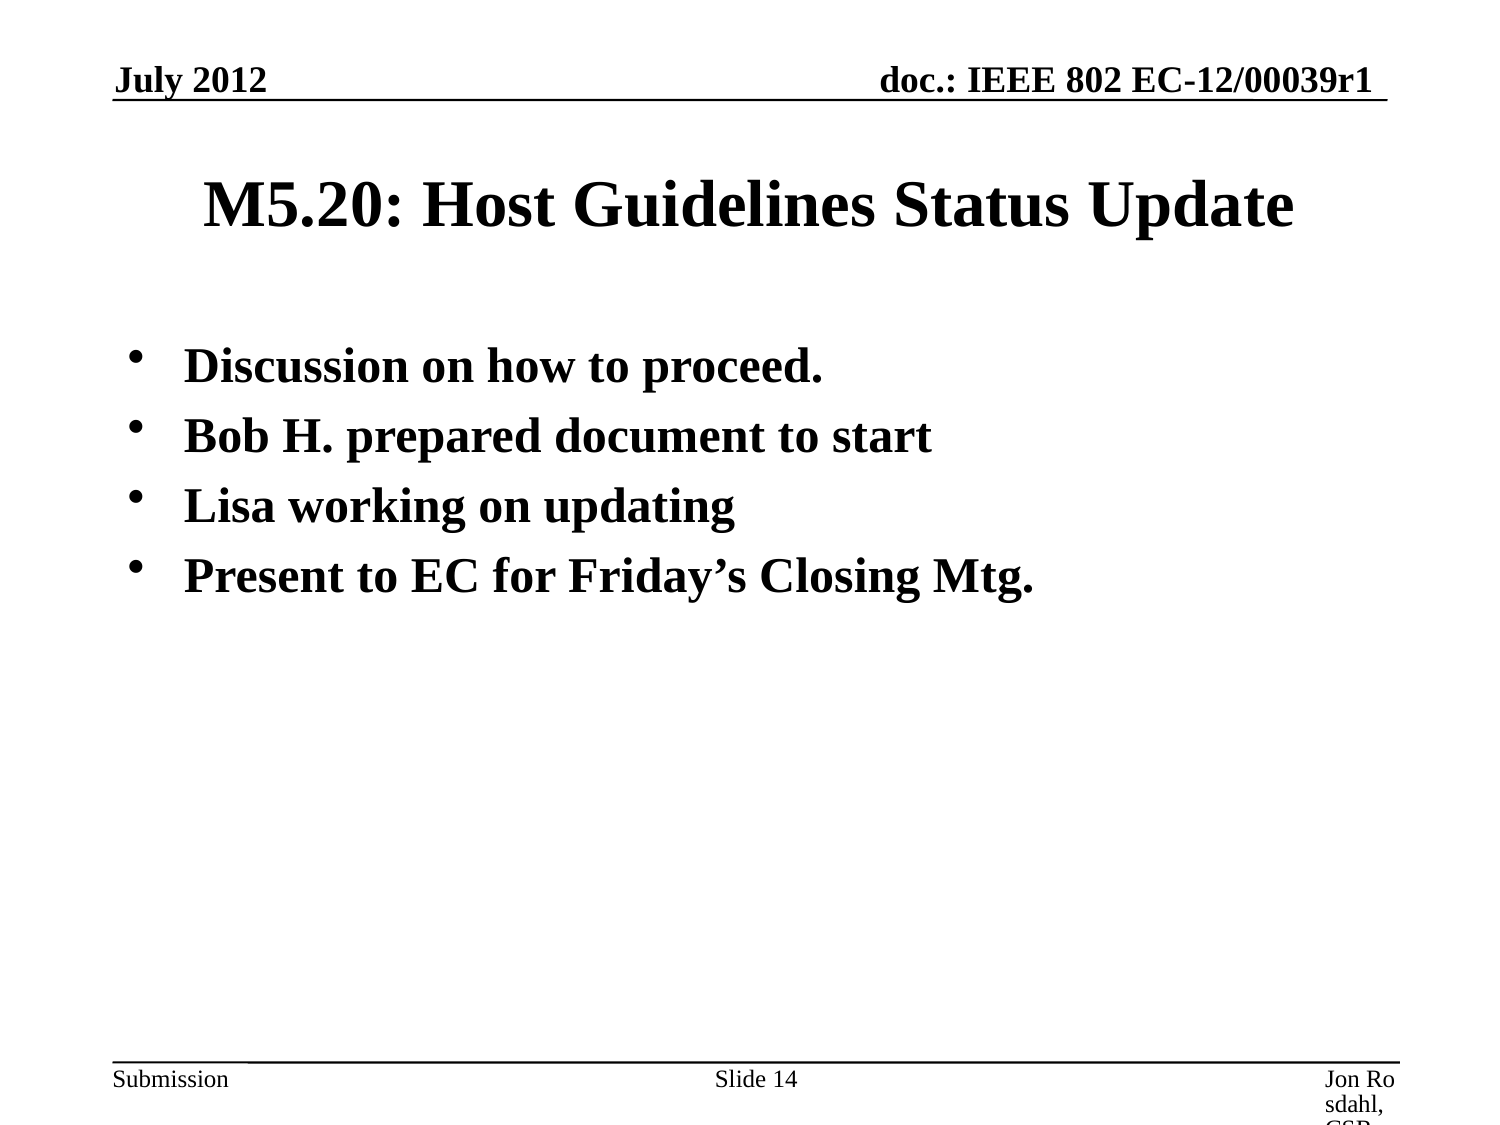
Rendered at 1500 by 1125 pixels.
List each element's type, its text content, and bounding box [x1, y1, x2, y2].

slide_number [114, 54, 290, 101]
title M5.20: Host Guidelines Status Update [112, 112, 1388, 288]
list Discussion on how to proceed. Bob H. prepared document to start Lisa working on updating Present to EC for Friday’s Closing Mtg. [112, 324, 1388, 1001]
slide_number Slide 14 [712, 1061, 800, 1093]
footer Jon Rosdahl, CSR [1324, 1061, 1402, 1093]
